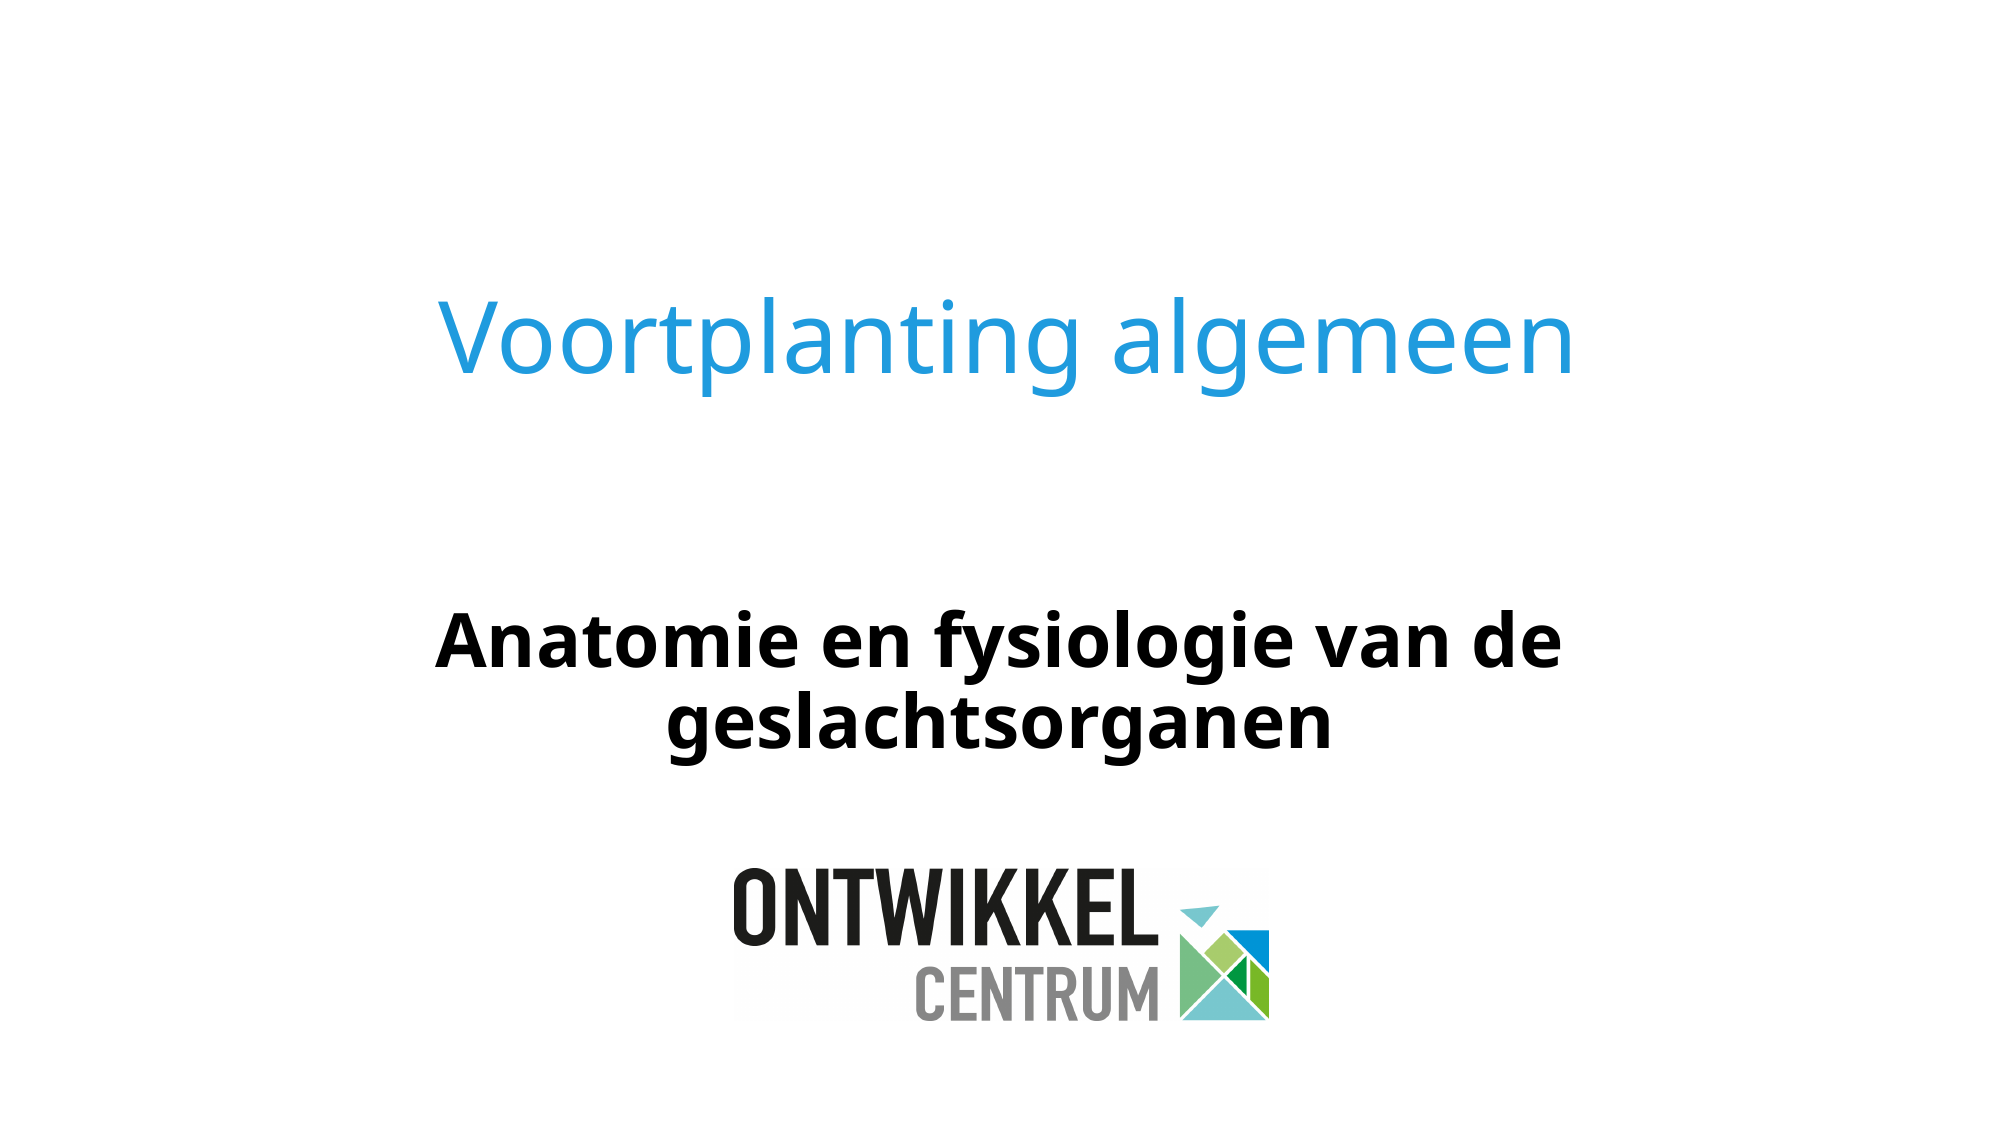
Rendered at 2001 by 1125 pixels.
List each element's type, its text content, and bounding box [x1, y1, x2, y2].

title Voortplanting algemeen [121, 107, 1896, 403]
subtitle Anatomie en fysiologie van de geslachtsorganen [249, 514, 1750, 786]
picture [734, 868, 1269, 1021]
